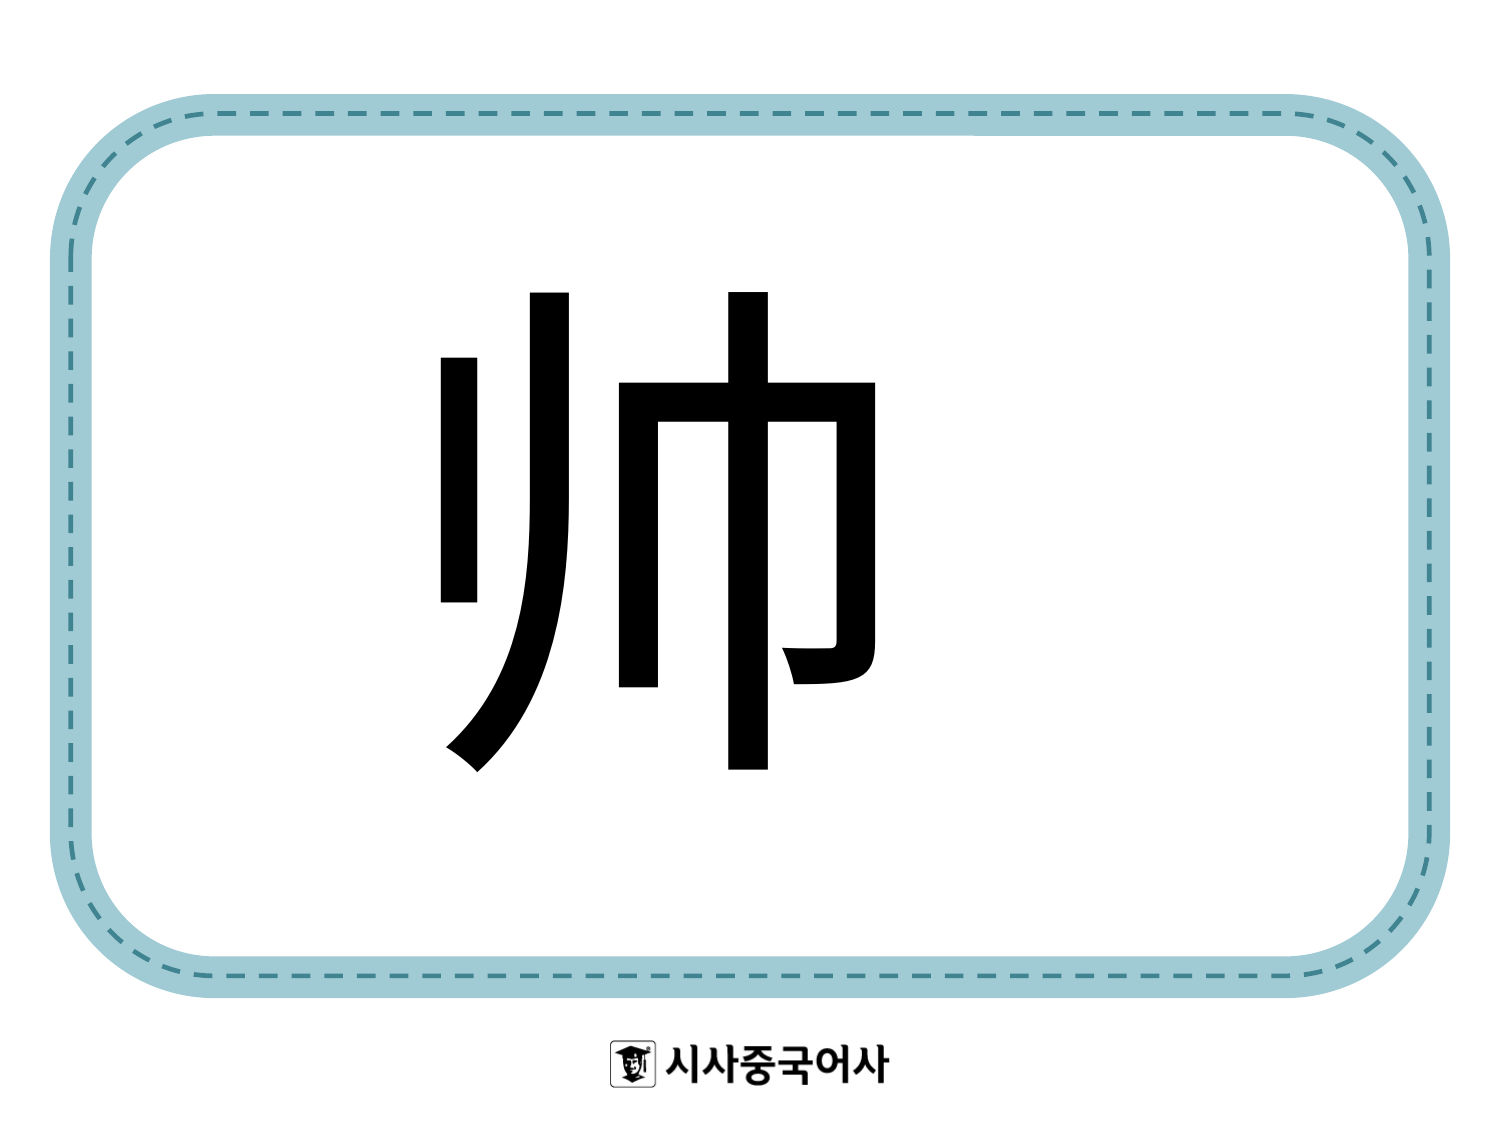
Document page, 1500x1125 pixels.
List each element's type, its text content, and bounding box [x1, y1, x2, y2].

text_box 帅 [145, 189, 1354, 853]
picture [602, 1034, 898, 1094]
